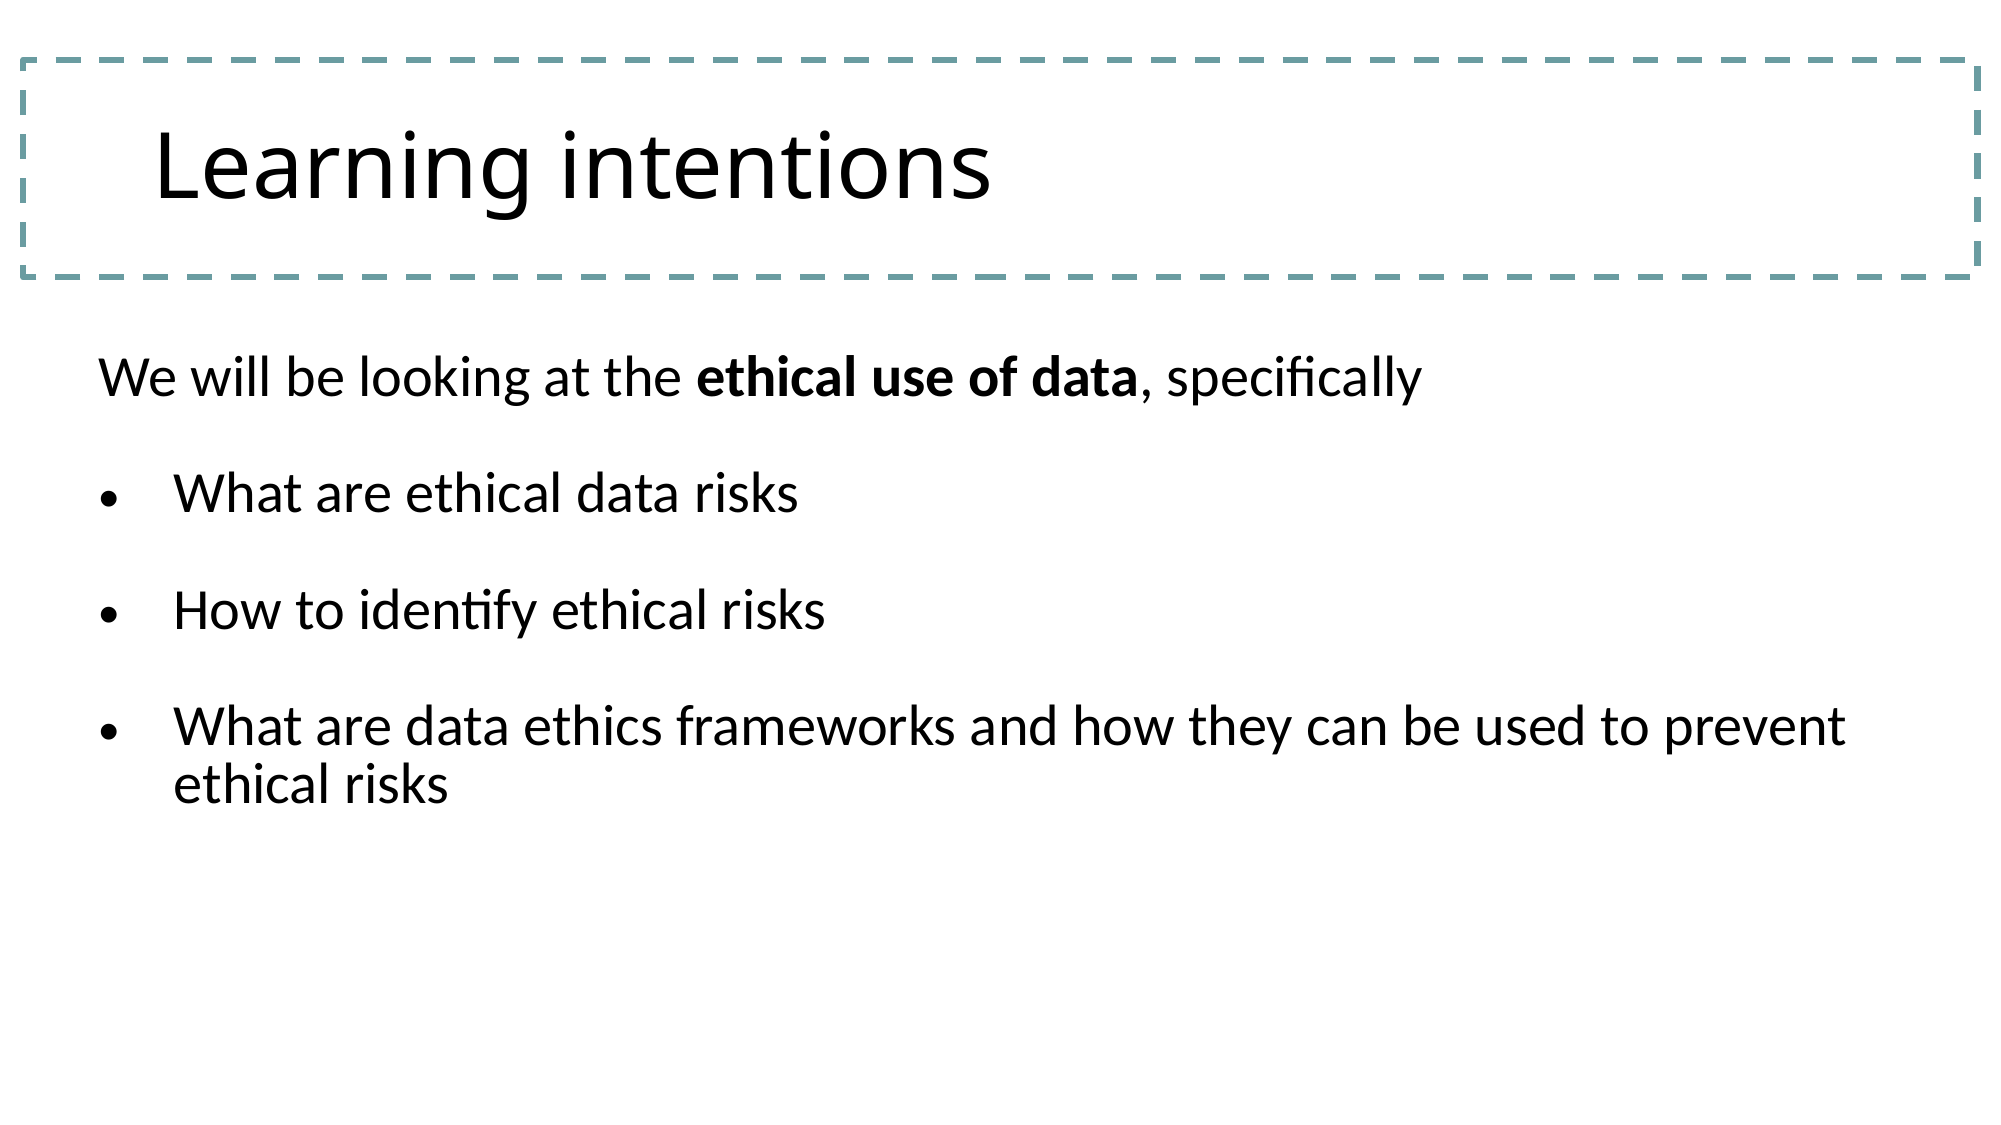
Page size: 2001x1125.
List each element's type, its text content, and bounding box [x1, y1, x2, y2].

table_header We will be looking at the ethical use of data, specifically What are ethical data risks How to identify ethical risks What are data ethics frameworks and how they can be used to prevent ethical risks [84, 315, 1862, 911]
title Learning intentions [137, 59, 1863, 278]
